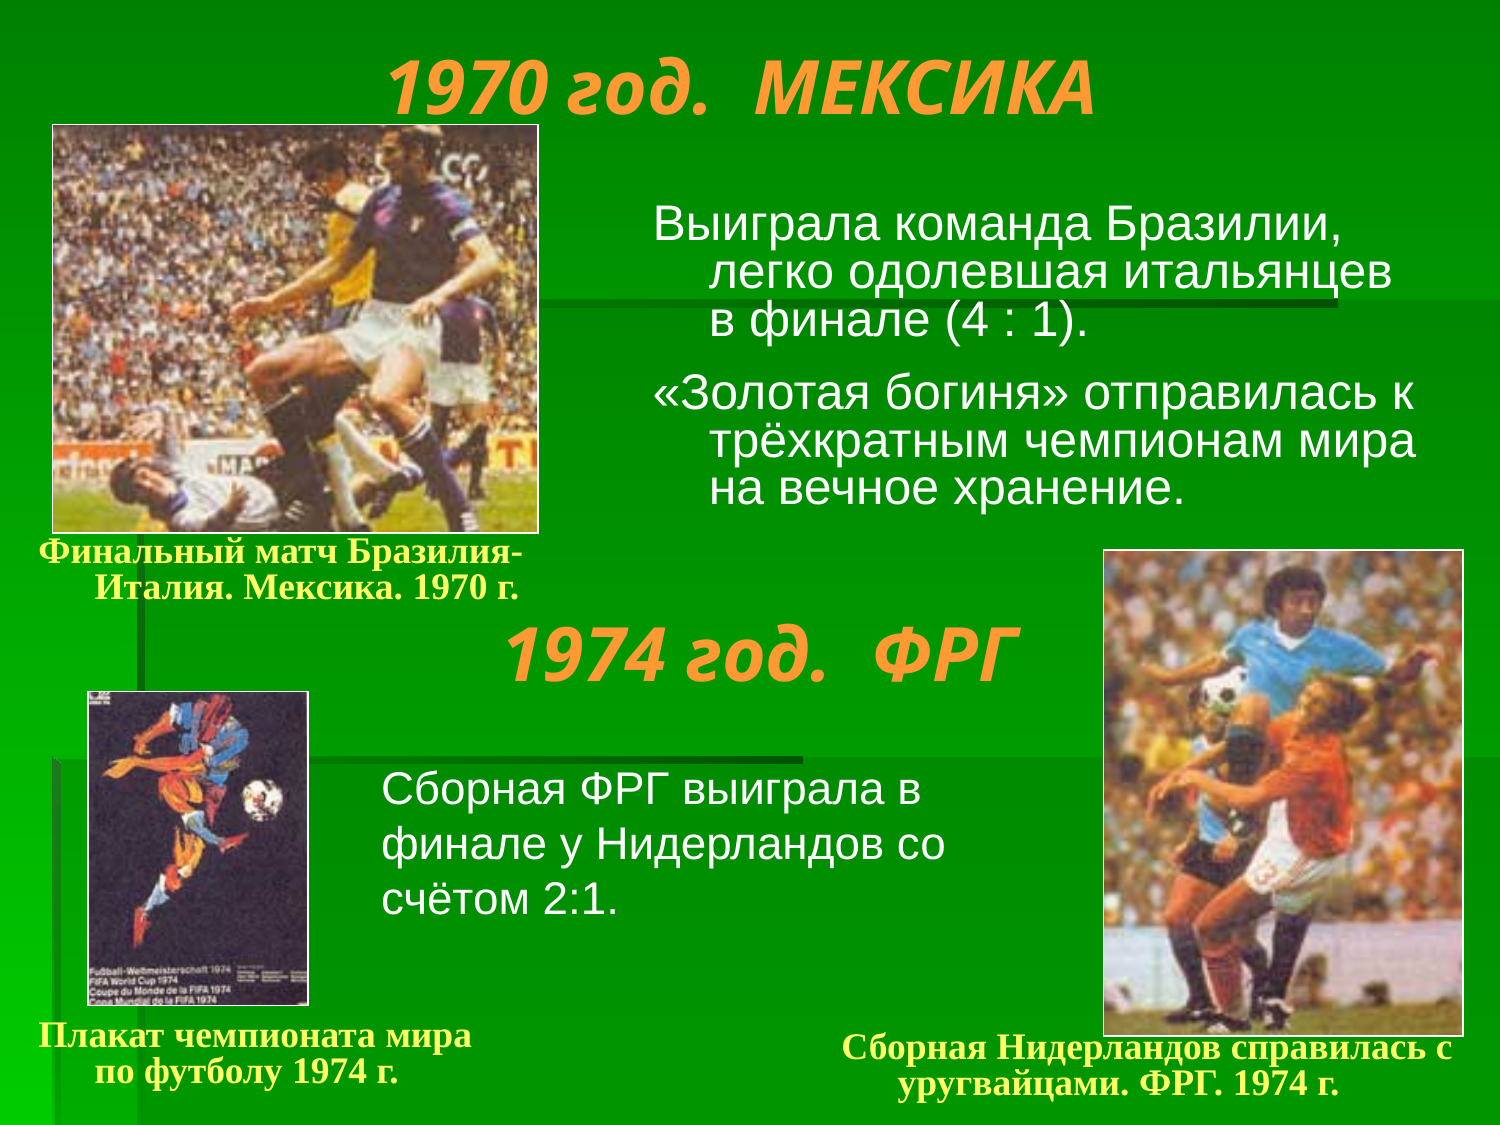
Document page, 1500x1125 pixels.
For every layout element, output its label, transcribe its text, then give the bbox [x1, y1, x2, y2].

text_box Плакат чемпионата мира по футболу 1974 г. [29, 1011, 520, 1099]
picture [88, 692, 308, 1006]
text_box 1970 год. МЕКСИКА [53, 31, 1429, 138]
text_box Сборная ФРГ выиграла в финале у Нидерландов со счётом 2:1. [372, 751, 1034, 932]
text_box Выиграла команда Бразилии, легко одолевшая итальянцев в финале (4 : 1). «Золотая богиня» отправилась к трёхкратным чемпионам мира на вечное хранение. [643, 194, 1447, 522]
picture [52, 125, 538, 533]
text_box Финальный матч Бразилия- Италия. Мексика. 1970 г. [29, 527, 609, 614]
text_box 1974 год. ФРГ [71, 597, 1099, 705]
picture [1104, 550, 1463, 1036]
text_box Сборная Нидерландов справилась с уругвайцами. ФРГ. 1974 г. [832, 1023, 1483, 1110]
